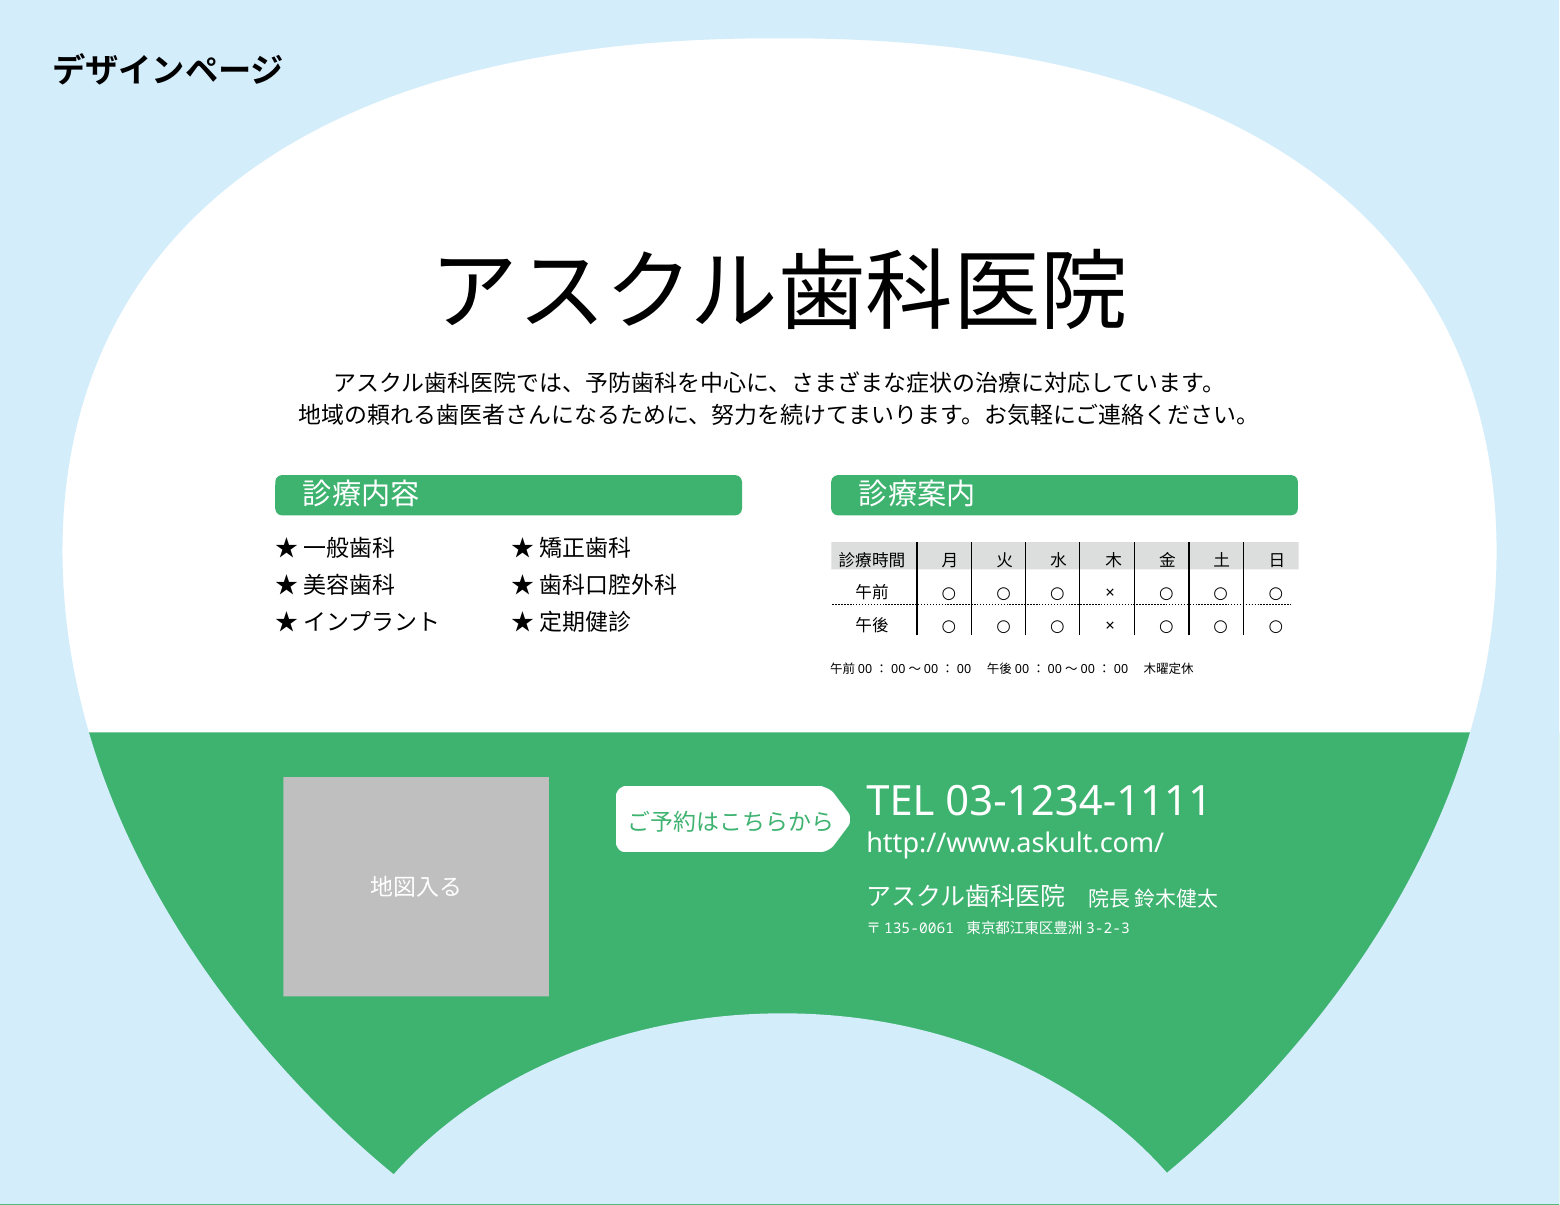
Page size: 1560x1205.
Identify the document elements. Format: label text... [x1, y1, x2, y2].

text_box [259, 467, 1300, 686]
text_box アスクル歯科医院では、予防歯科を中心に、さまざまな症状の治療に対応しています。 地域の頼れる歯医者さんになるために、努力を続けてまいります。お気軽にご連絡ください。 [141, 355, 1418, 436]
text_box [612, 783, 1326, 867]
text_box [850, 876, 1258, 946]
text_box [283, 776, 550, 997]
text_box デザインページ [37, 42, 300, 97]
text_box アスクル歯科医院 [141, 270, 1418, 348]
